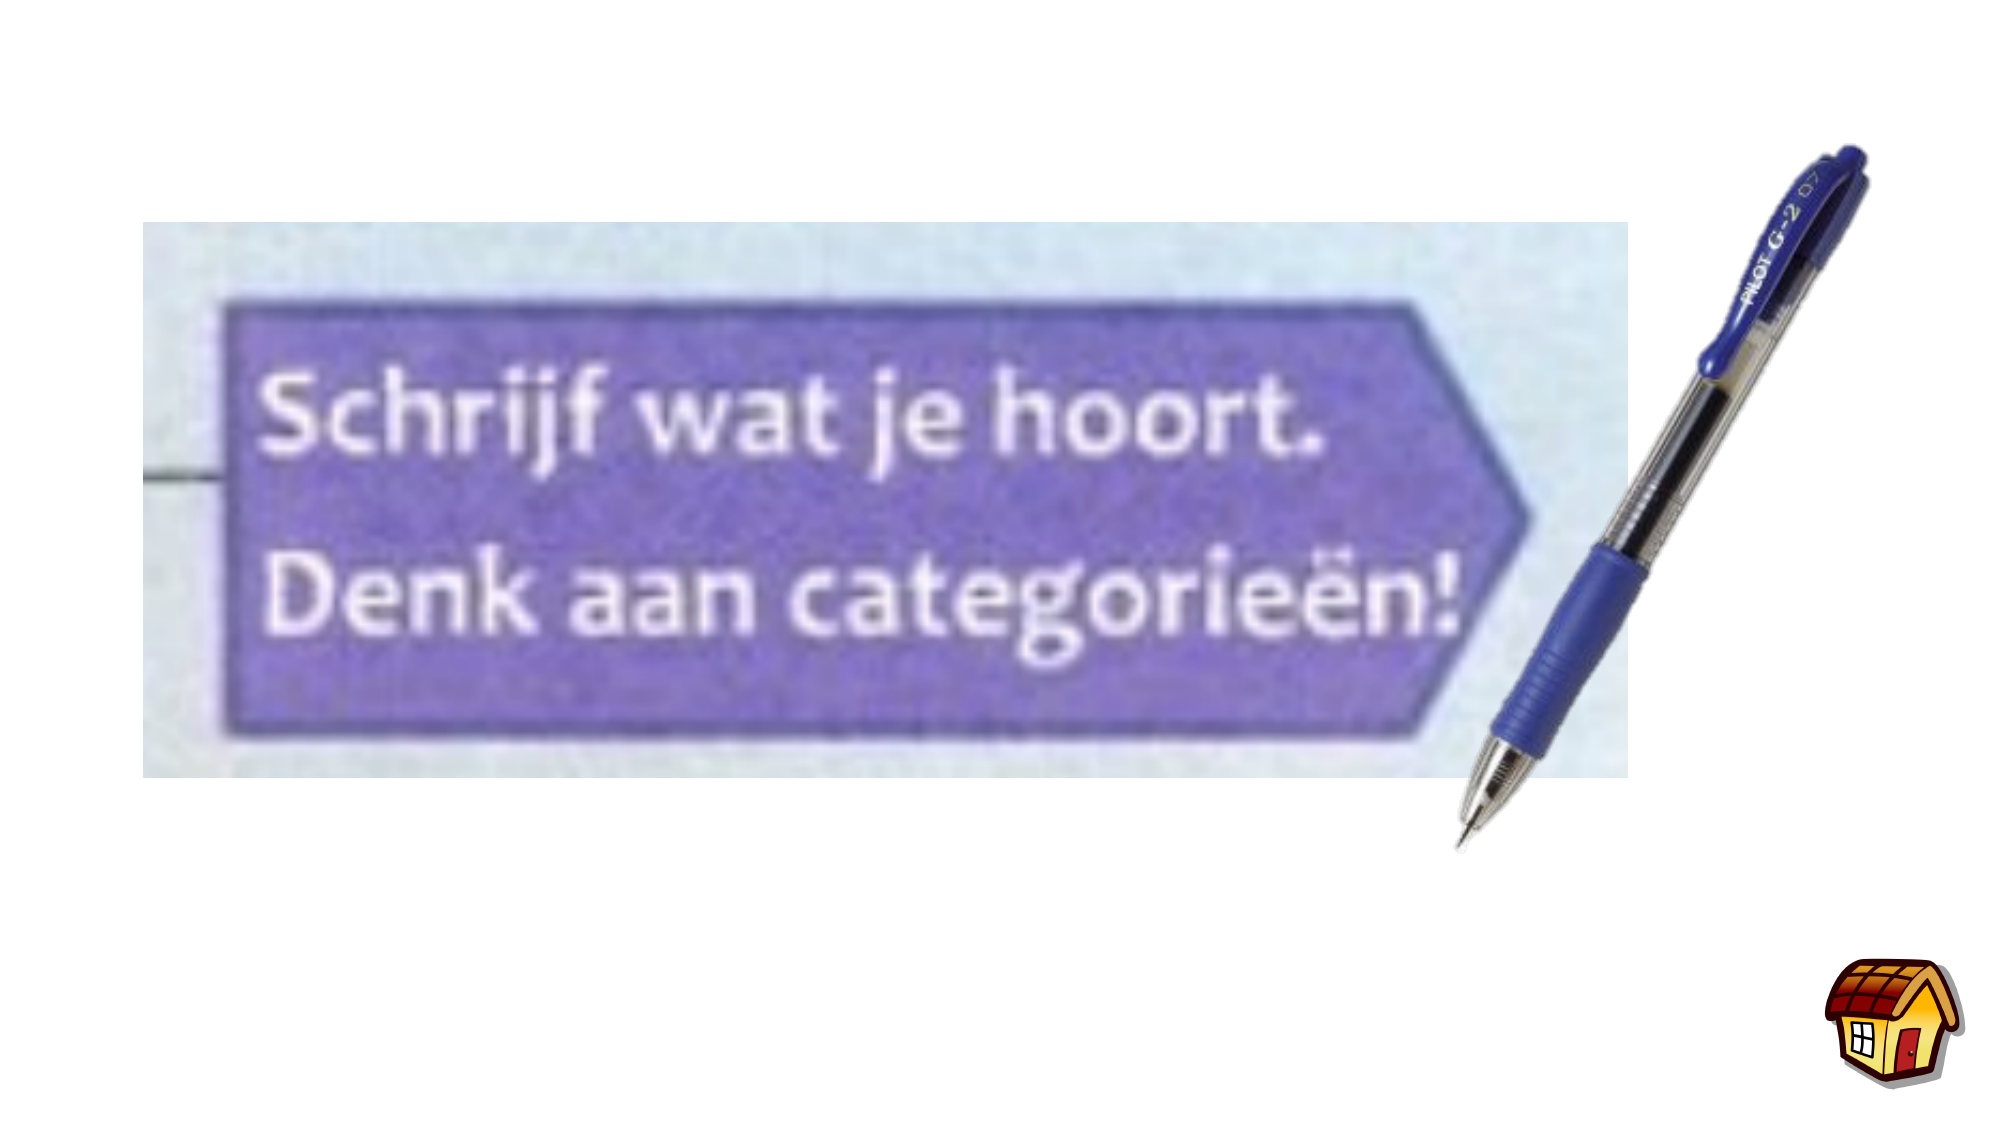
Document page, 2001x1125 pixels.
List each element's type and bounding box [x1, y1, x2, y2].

picture [142, 84, 2000, 916]
picture [1823, 949, 1975, 1101]
